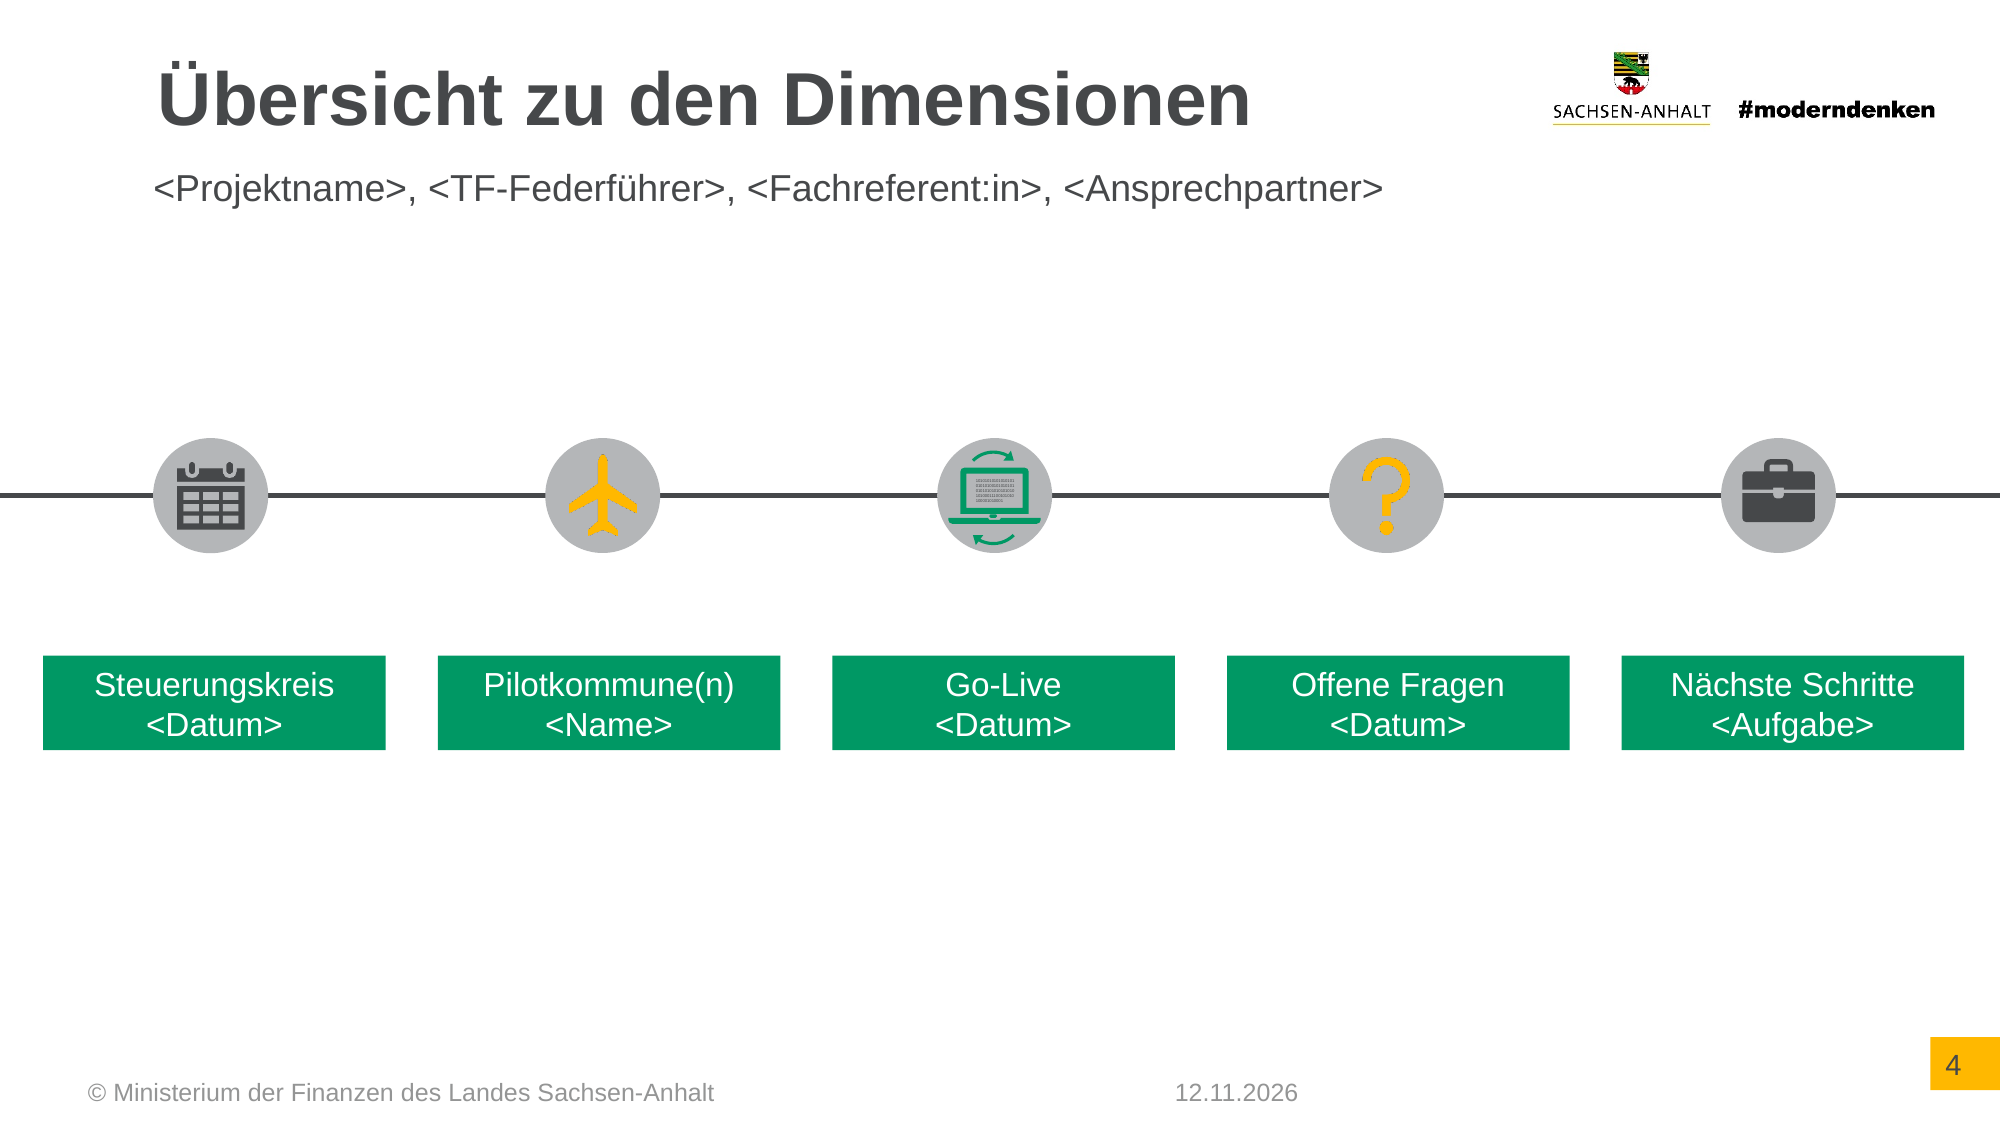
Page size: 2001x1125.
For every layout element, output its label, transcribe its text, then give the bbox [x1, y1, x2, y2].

text_box Go-Live <Datum> [832, 655, 1175, 751]
text_box Steuerungskreis <Datum> [43, 655, 386, 751]
title Übersicht zu den Dimensionen [142, 0, 1520, 147]
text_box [937, 438, 1053, 553]
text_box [1721, 438, 1836, 553]
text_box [1329, 438, 1444, 553]
text_box Nächste Schritte <Aufgabe> [1621, 655, 1965, 751]
text_box Offene Fragen <Datum> [1227, 655, 1570, 751]
text_box Pilotkommune(n) <Name> [437, 655, 781, 751]
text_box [545, 438, 661, 553]
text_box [153, 438, 269, 554]
subtitle <Projektname>, <TF-Federführer>, <Fachreferent:in>, <Ansprechpartner> [138, 147, 1734, 215]
picture [1526, 0, 1969, 209]
